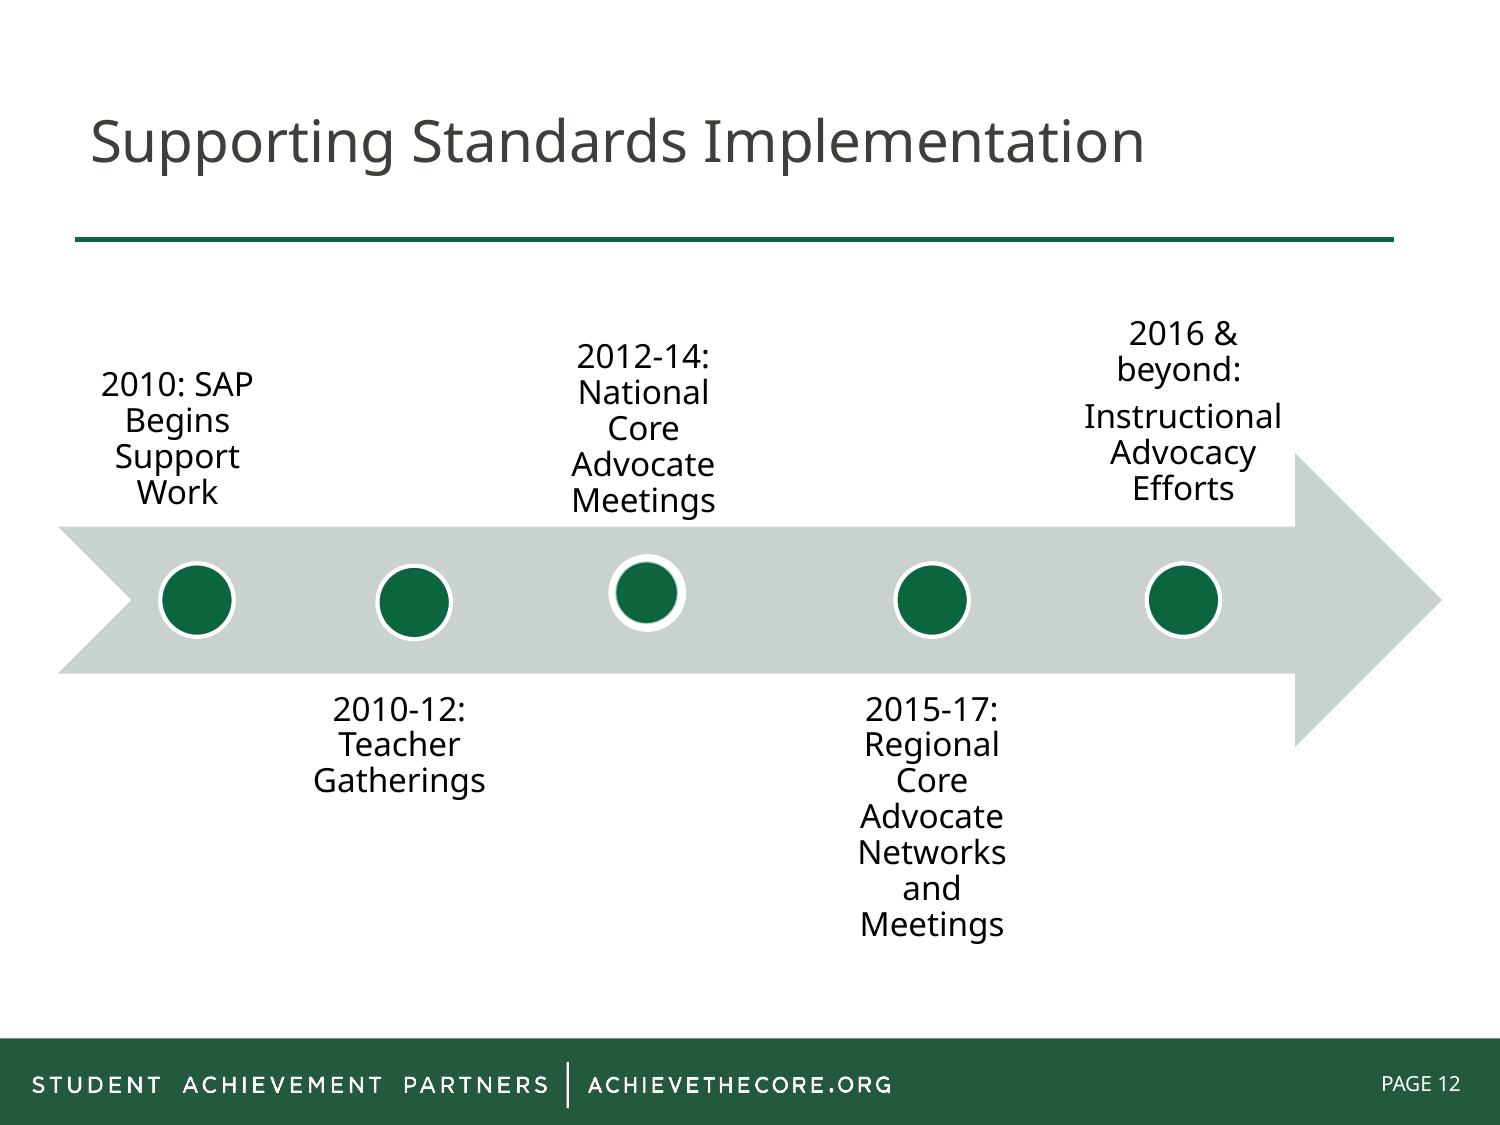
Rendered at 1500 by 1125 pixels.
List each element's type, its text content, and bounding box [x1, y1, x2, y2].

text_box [57, 232, 1443, 968]
title Supporting Standards Implementation [75, 45, 1425, 230]
picture [12, 1055, 911, 1112]
